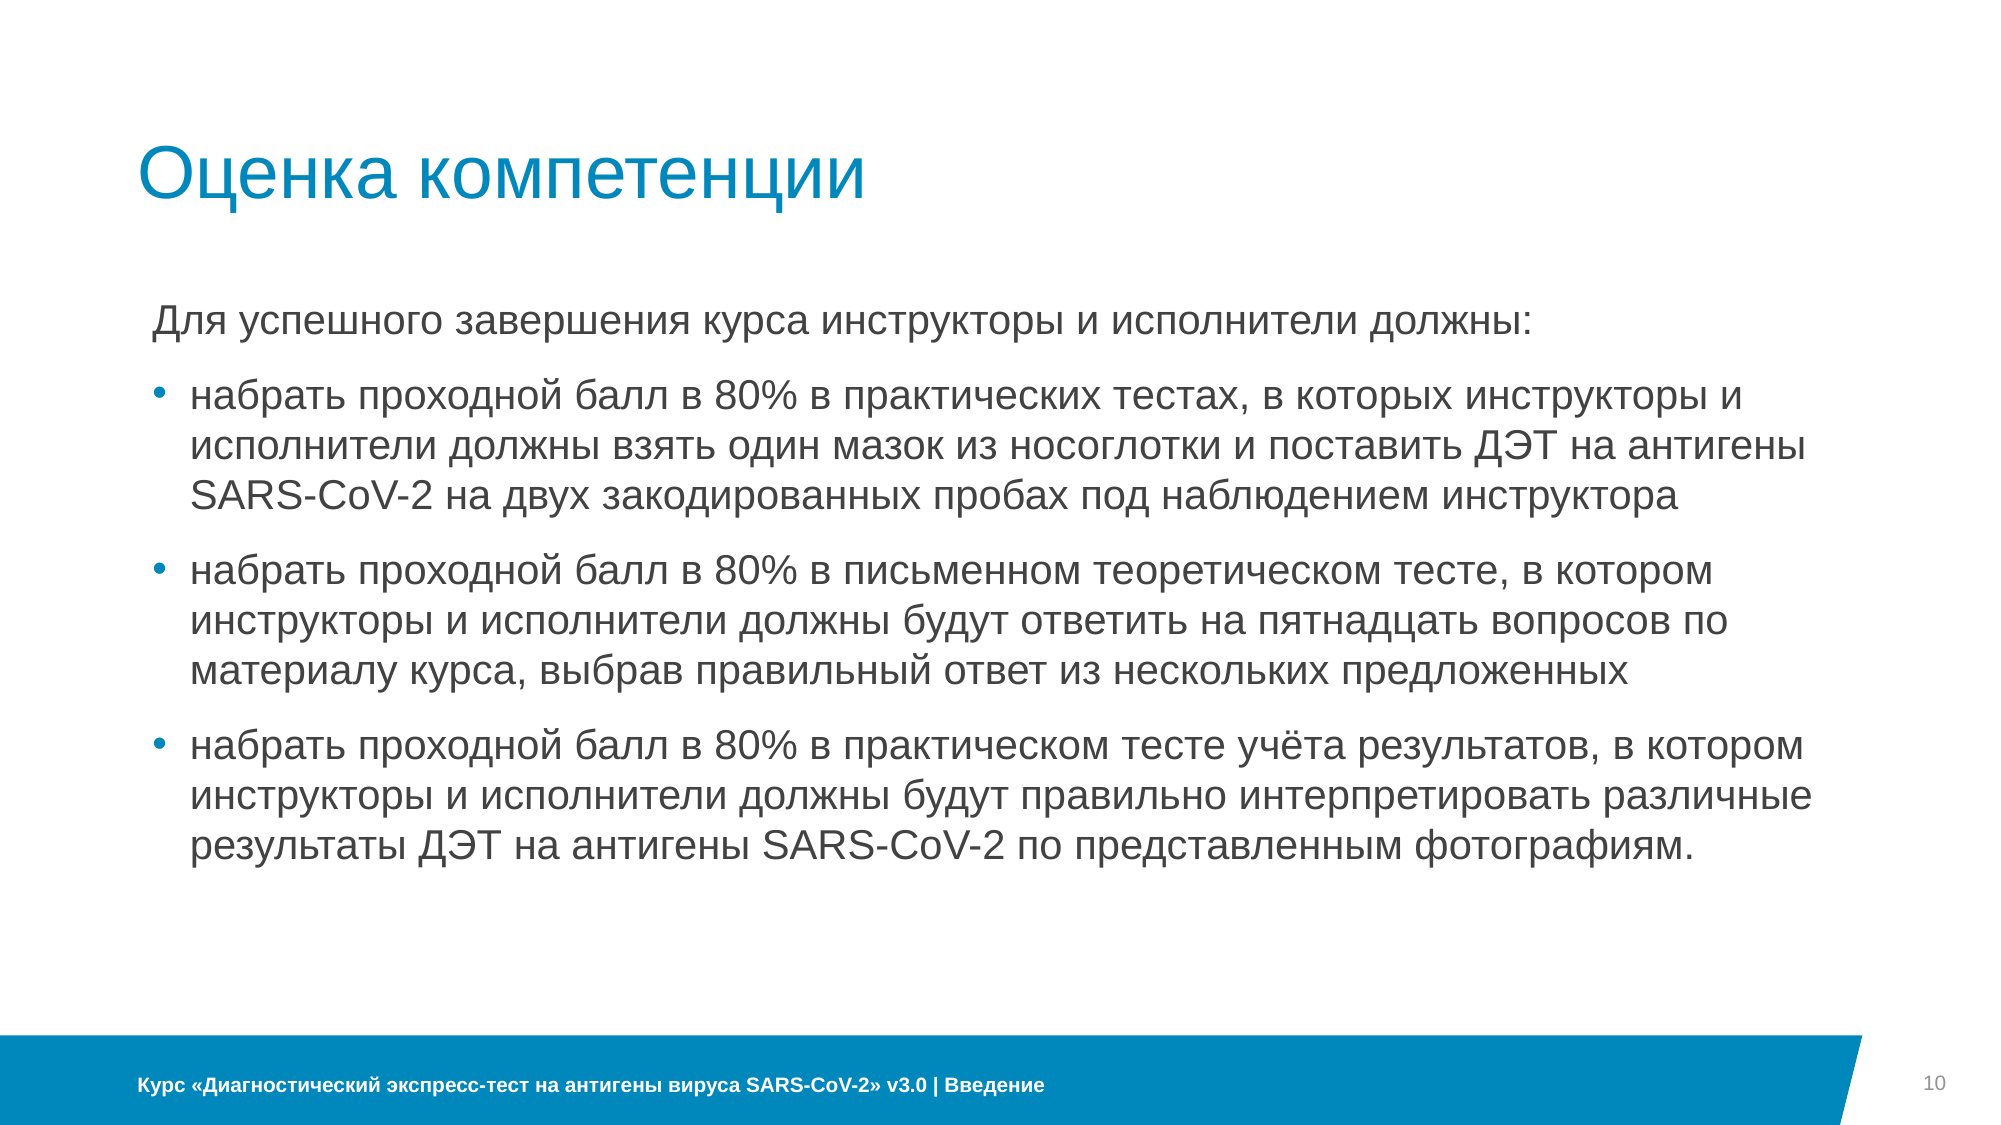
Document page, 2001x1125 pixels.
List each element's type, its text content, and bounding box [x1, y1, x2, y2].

list Для успешного завершения курса инструкторы и исполнители должны: набрать проходной балл в 80% в практических тестах, в которых инструкторы и исполнители должны взять один мазок из носоглотки и поставить ДЭТ на антигены SARS-CoV-2 на двух закодированных пробах под наблюдением инструктора набрать проходной балл в 80% в письменном теоретическом тесте, в котором инструкторы и исполнители должны будут ответить на пятнадцать вопросов по материалу курса, выбрав правильный ответ из нескольких предложенных набрать проходной балл в 80% в практическом тесте учёта результатов, в котором инструкторы и исполнители должны будут правильно интерпретировать различные результаты ДЭТ на антигены SARS-CoV-2 по представленным фотографиям. [137, 284, 1863, 1014]
slide_number 10 [1862, 1035, 1947, 1125]
footer Курс «Диагностический экспресс-тест на антигены вируса SARS-CoV-2» v3.0 | Введение [137, 1042, 1338, 1125]
title Оценка компетенции [137, 59, 1863, 215]
